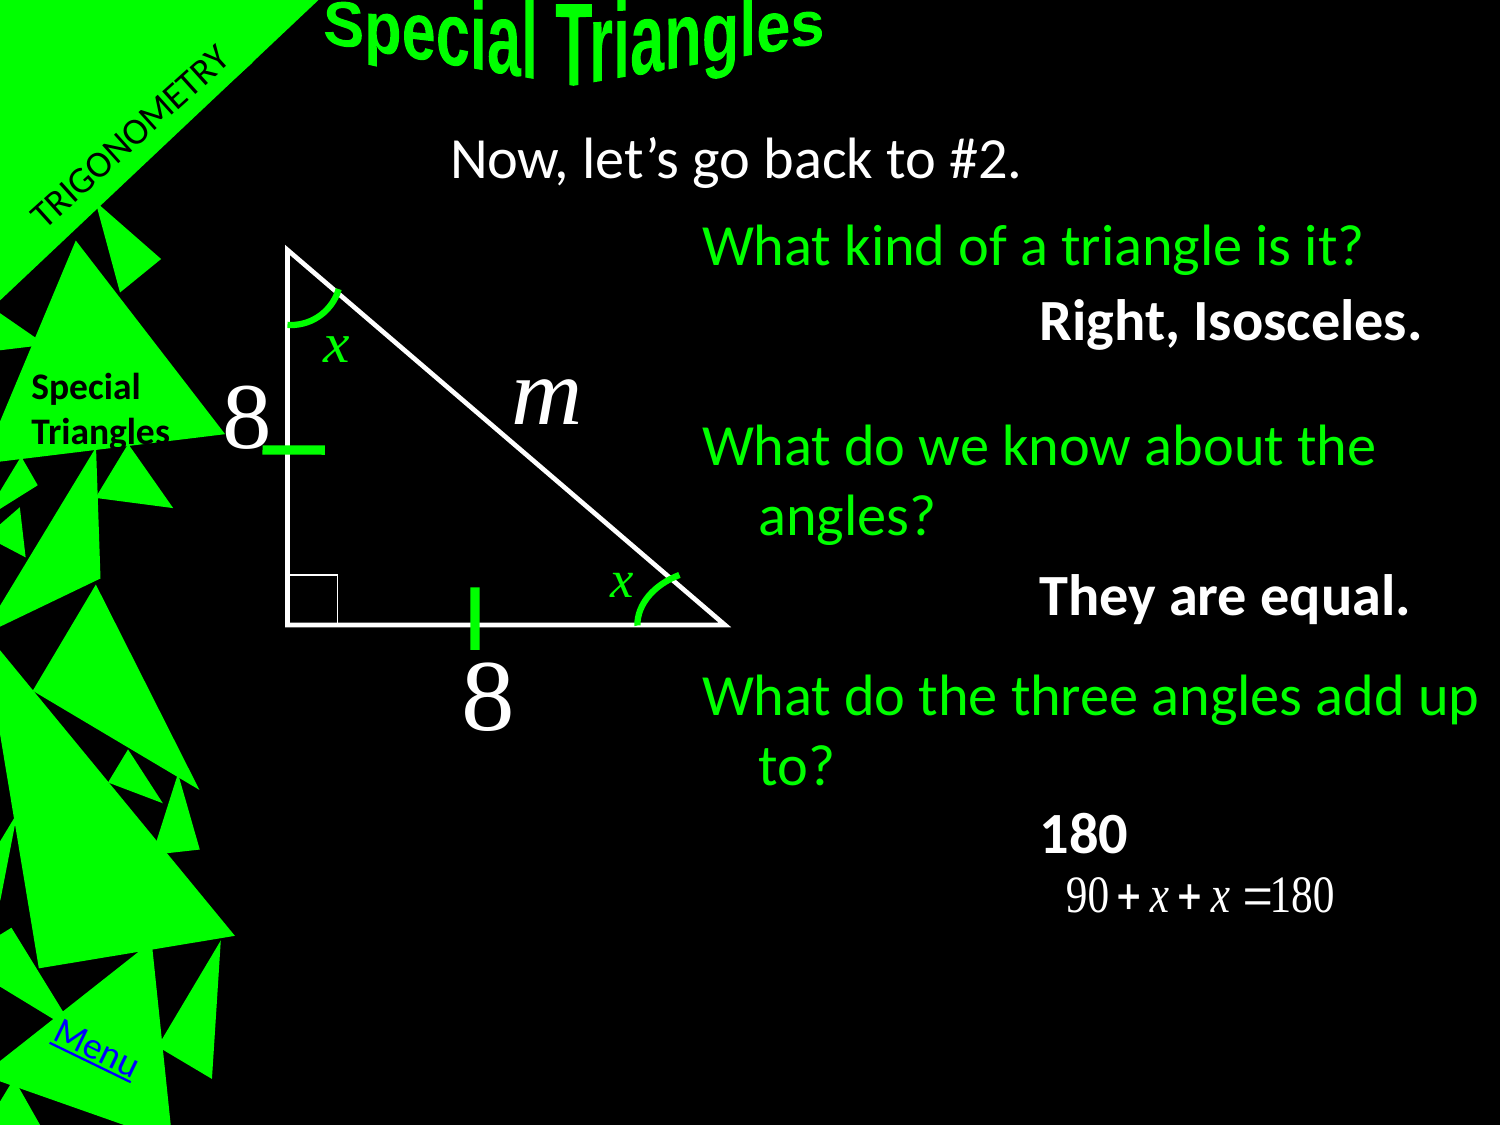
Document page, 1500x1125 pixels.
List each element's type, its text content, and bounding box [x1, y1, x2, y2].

text_box Right, Isosceles. [1025, 275, 1500, 360]
text_box They are equal. [1025, 549, 1500, 635]
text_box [212, 362, 280, 467]
text_box What do we know about the angles? [729, 399, 1500, 555]
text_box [497, 360, 595, 443]
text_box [312, 324, 357, 374]
text_box 180 [1025, 787, 1500, 873]
text_box What do the three angles add up to? [687, 649, 1500, 805]
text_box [287, 249, 726, 626]
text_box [0, 0, 321, 1125]
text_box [599, 562, 644, 611]
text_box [1060, 864, 1343, 926]
text_box Now, let’s go back to #2. [326, 112, 1500, 198]
text_box What kind of a triangle is it? [687, 200, 1500, 285]
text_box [209, 252, 321, 632]
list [449, 637, 523, 751]
